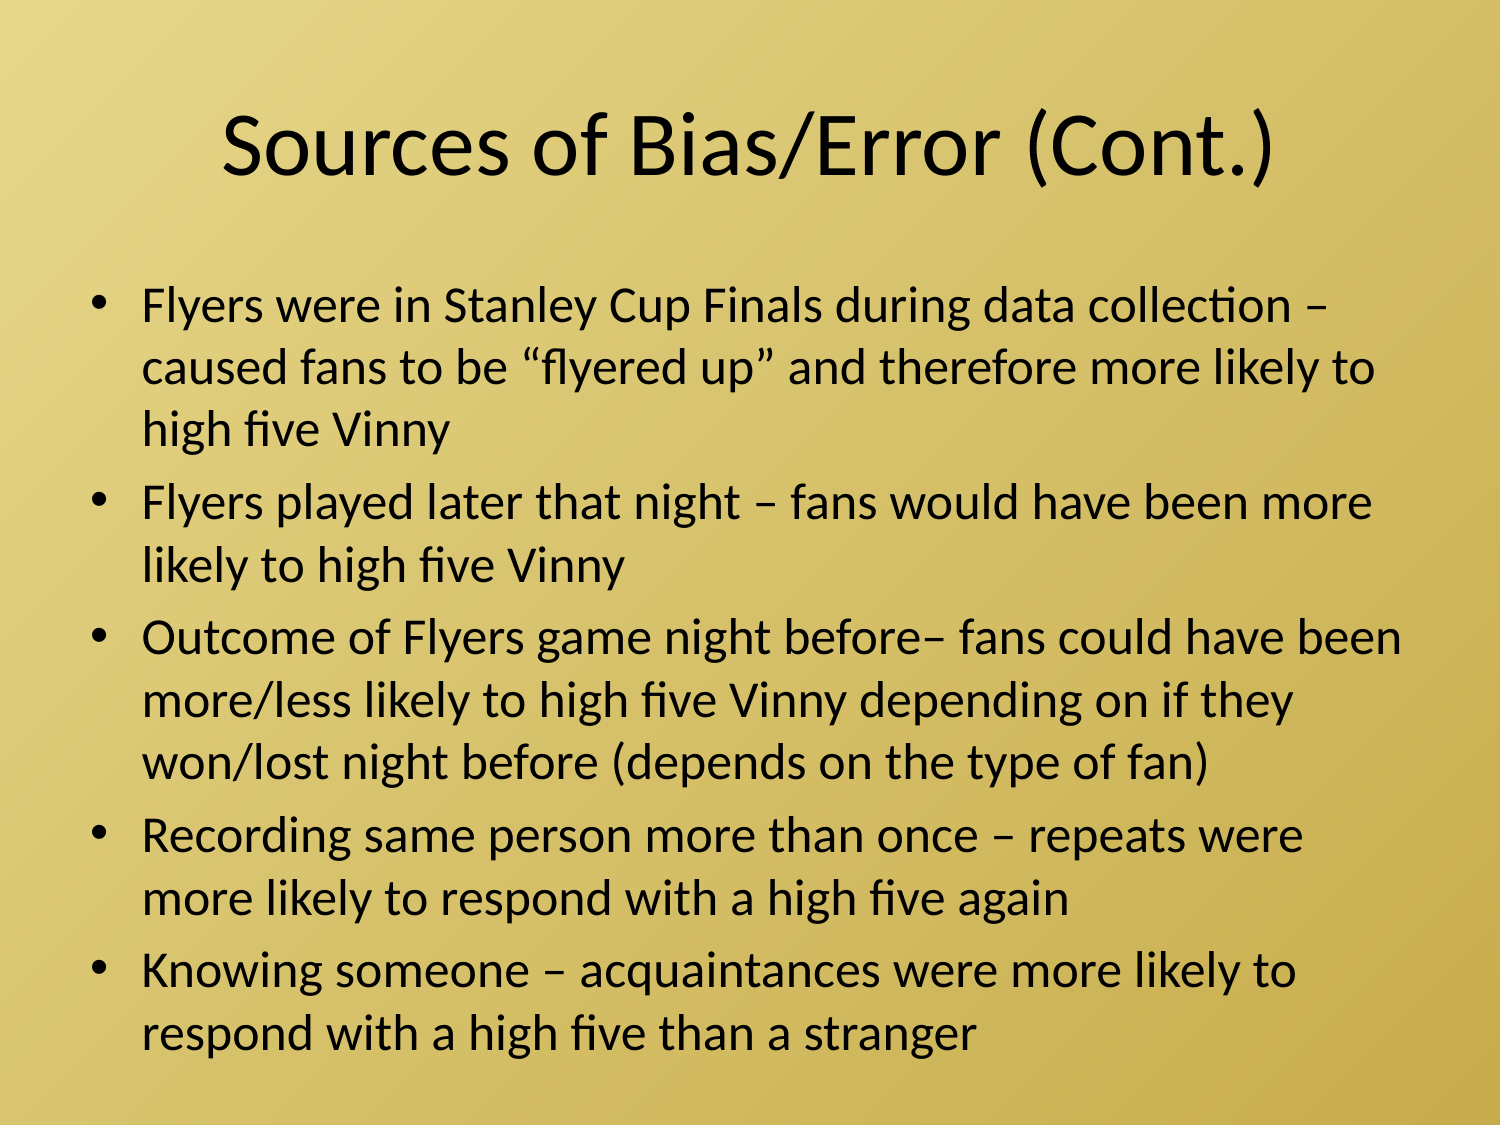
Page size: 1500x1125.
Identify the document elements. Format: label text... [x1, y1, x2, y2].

title Sources of Bias/Error (Cont.) [75, 45, 1425, 233]
list Flyers were in Stanley Cup Finals during data collection – caused fans to be “flyered up” and therefore more likely to high five Vinny Flyers played later that night – fans would have been more likely to high five Vinny Outcome of Flyers game night before– fans could have been more/less likely to high five Vinny depending on if they won/lost night before (depends on the type of fan) Recording same person more than once – repeats were more likely to respond with a high five again Knowing someone – acquaintances were more likely to respond with a high five than a stranger [75, 262, 1425, 1075]
